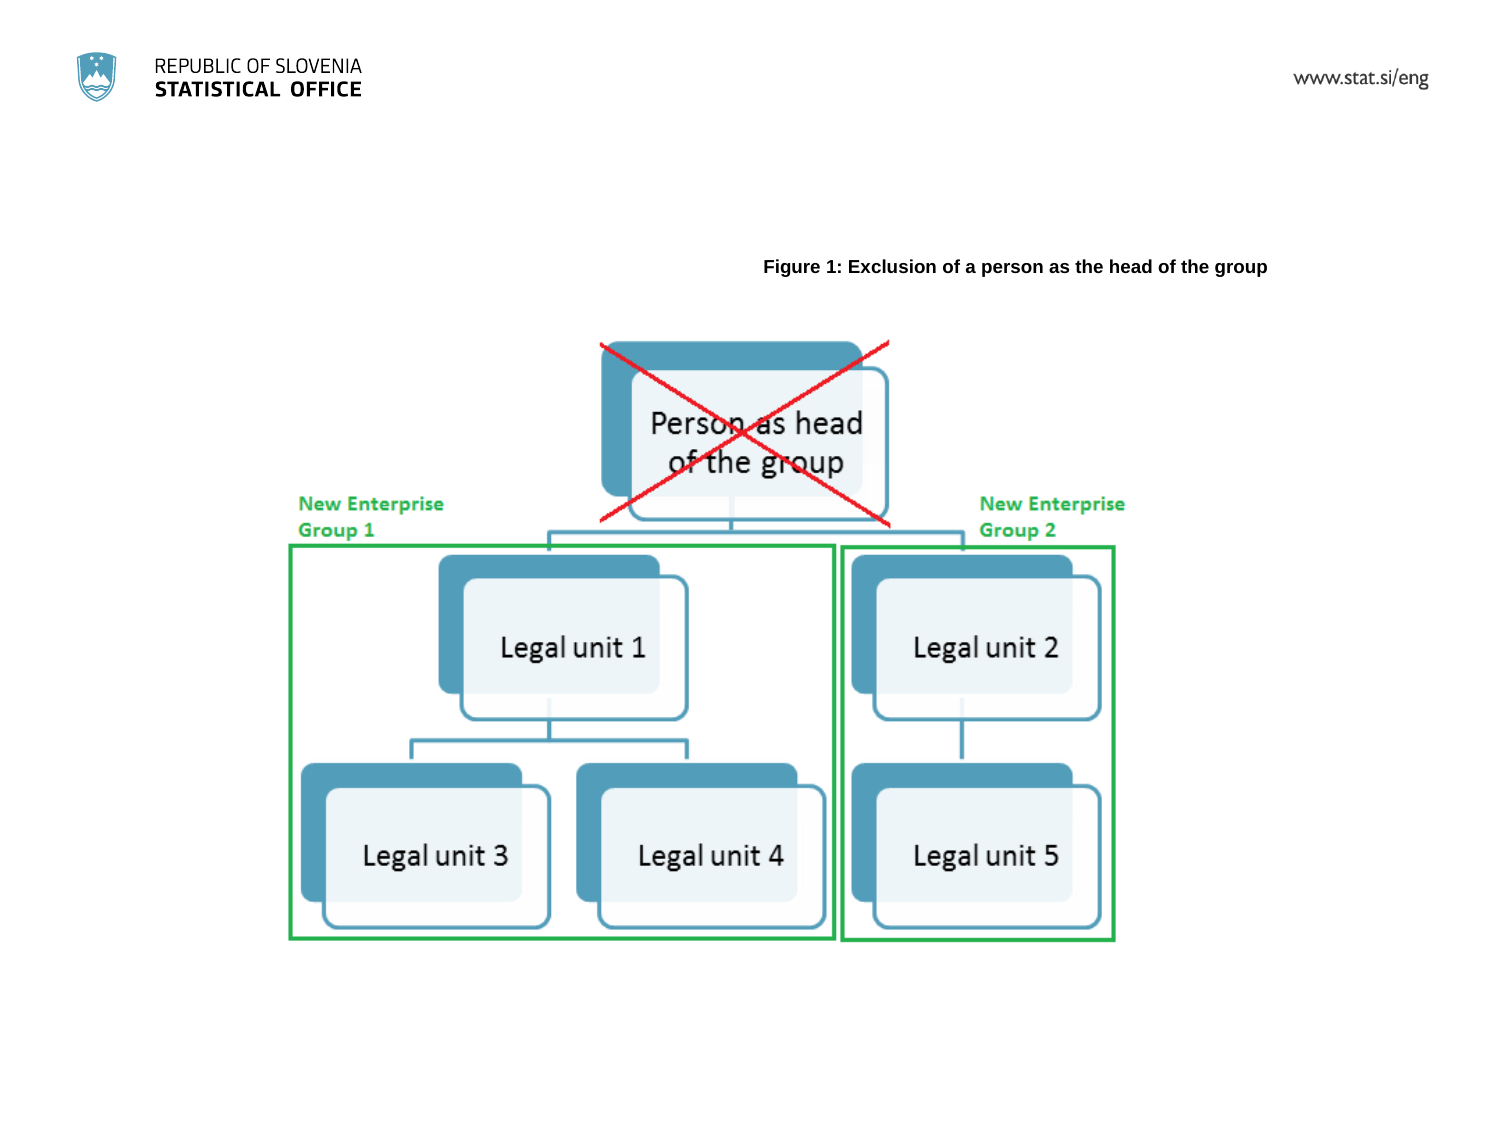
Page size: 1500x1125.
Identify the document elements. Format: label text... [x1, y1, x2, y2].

picture [265, 326, 1152, 971]
text_box Figure 1: Exclusion of a person as the head of the group [748, 247, 1283, 330]
picture [1293, 62, 1436, 92]
